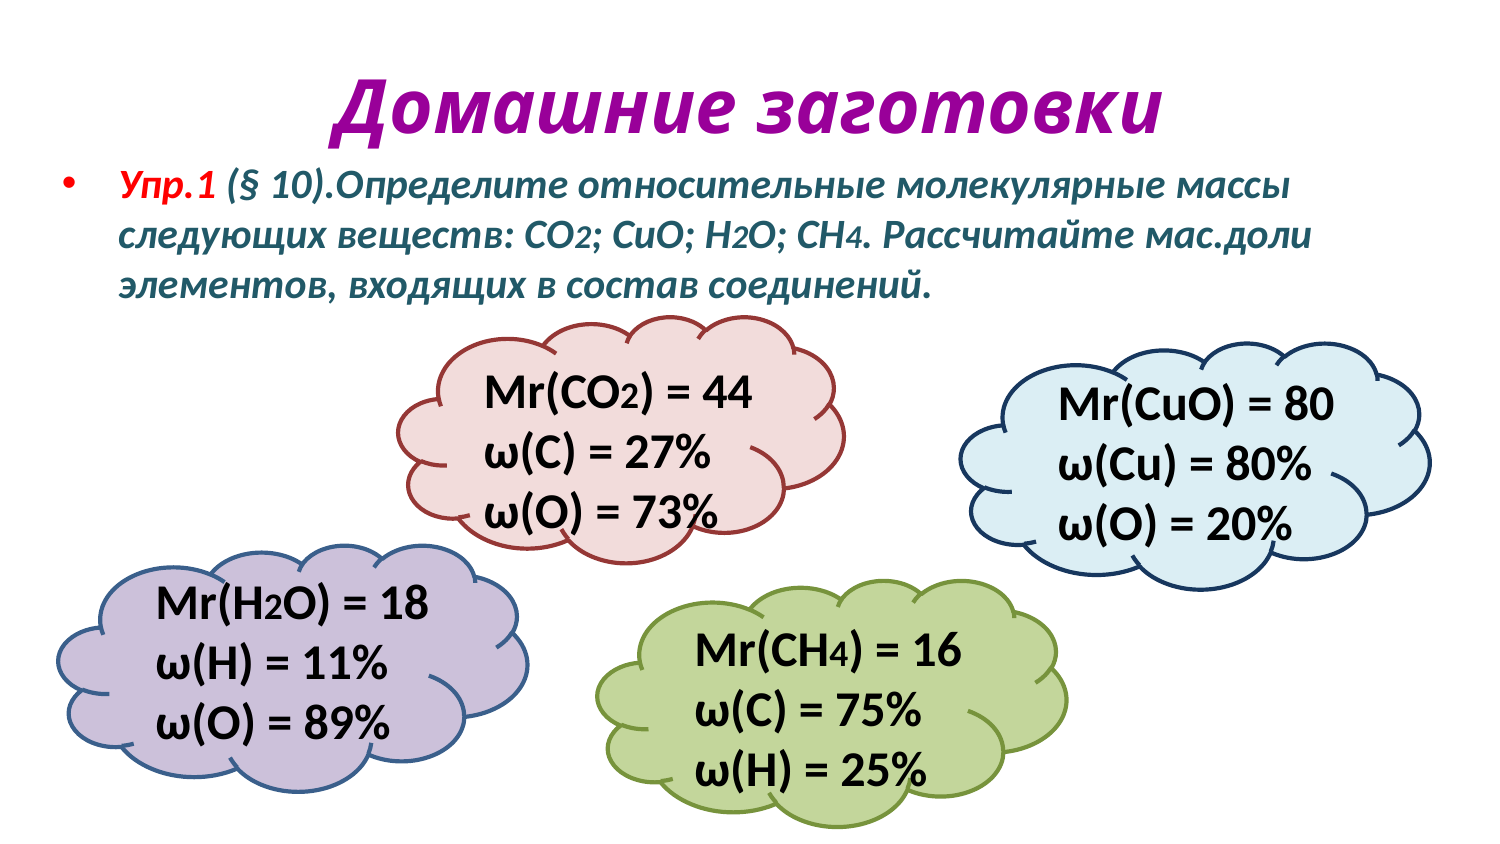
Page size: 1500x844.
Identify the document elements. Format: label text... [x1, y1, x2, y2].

text_box Mr(CO2) = 44 ω(C) = 27% ω(O) = 73% [468, 351, 774, 547]
text_box [1279, 558, 1329, 562]
text_box [1118, 341, 1432, 539]
text_box [371, 758, 432, 764]
text_box [595, 578, 1015, 801]
text_box [572, 547, 680, 566]
list Упр.1 (§ 10).Определите относительные молекулярные массы следующих веществ: СО2; CuO; H2O; CH4. Рассчитайте мас.доли элементов, входящих в состав соединений. [46, 149, 1432, 707]
text_box [395, 315, 847, 532]
text_box Mr(H2O) = 18 ω(H) = 11% ω(O) = 89% [140, 562, 481, 758]
text_box [687, 805, 900, 830]
title Домашние заготовки [75, 33, 1425, 149]
text_box [958, 368, 1271, 592]
text_box [56, 570, 370, 794]
text_box Mr(CH4) = 16 ω(C) = 75% ω(Н) = 25% [679, 609, 1020, 805]
text_box [220, 543, 469, 562]
text_box [481, 576, 530, 716]
text_box [1020, 611, 1069, 752]
text_box Mr(CuO) = 80 ω(Cu) = 80% ω(O) = 20% [1042, 363, 1360, 558]
text_box [499, 547, 556, 551]
